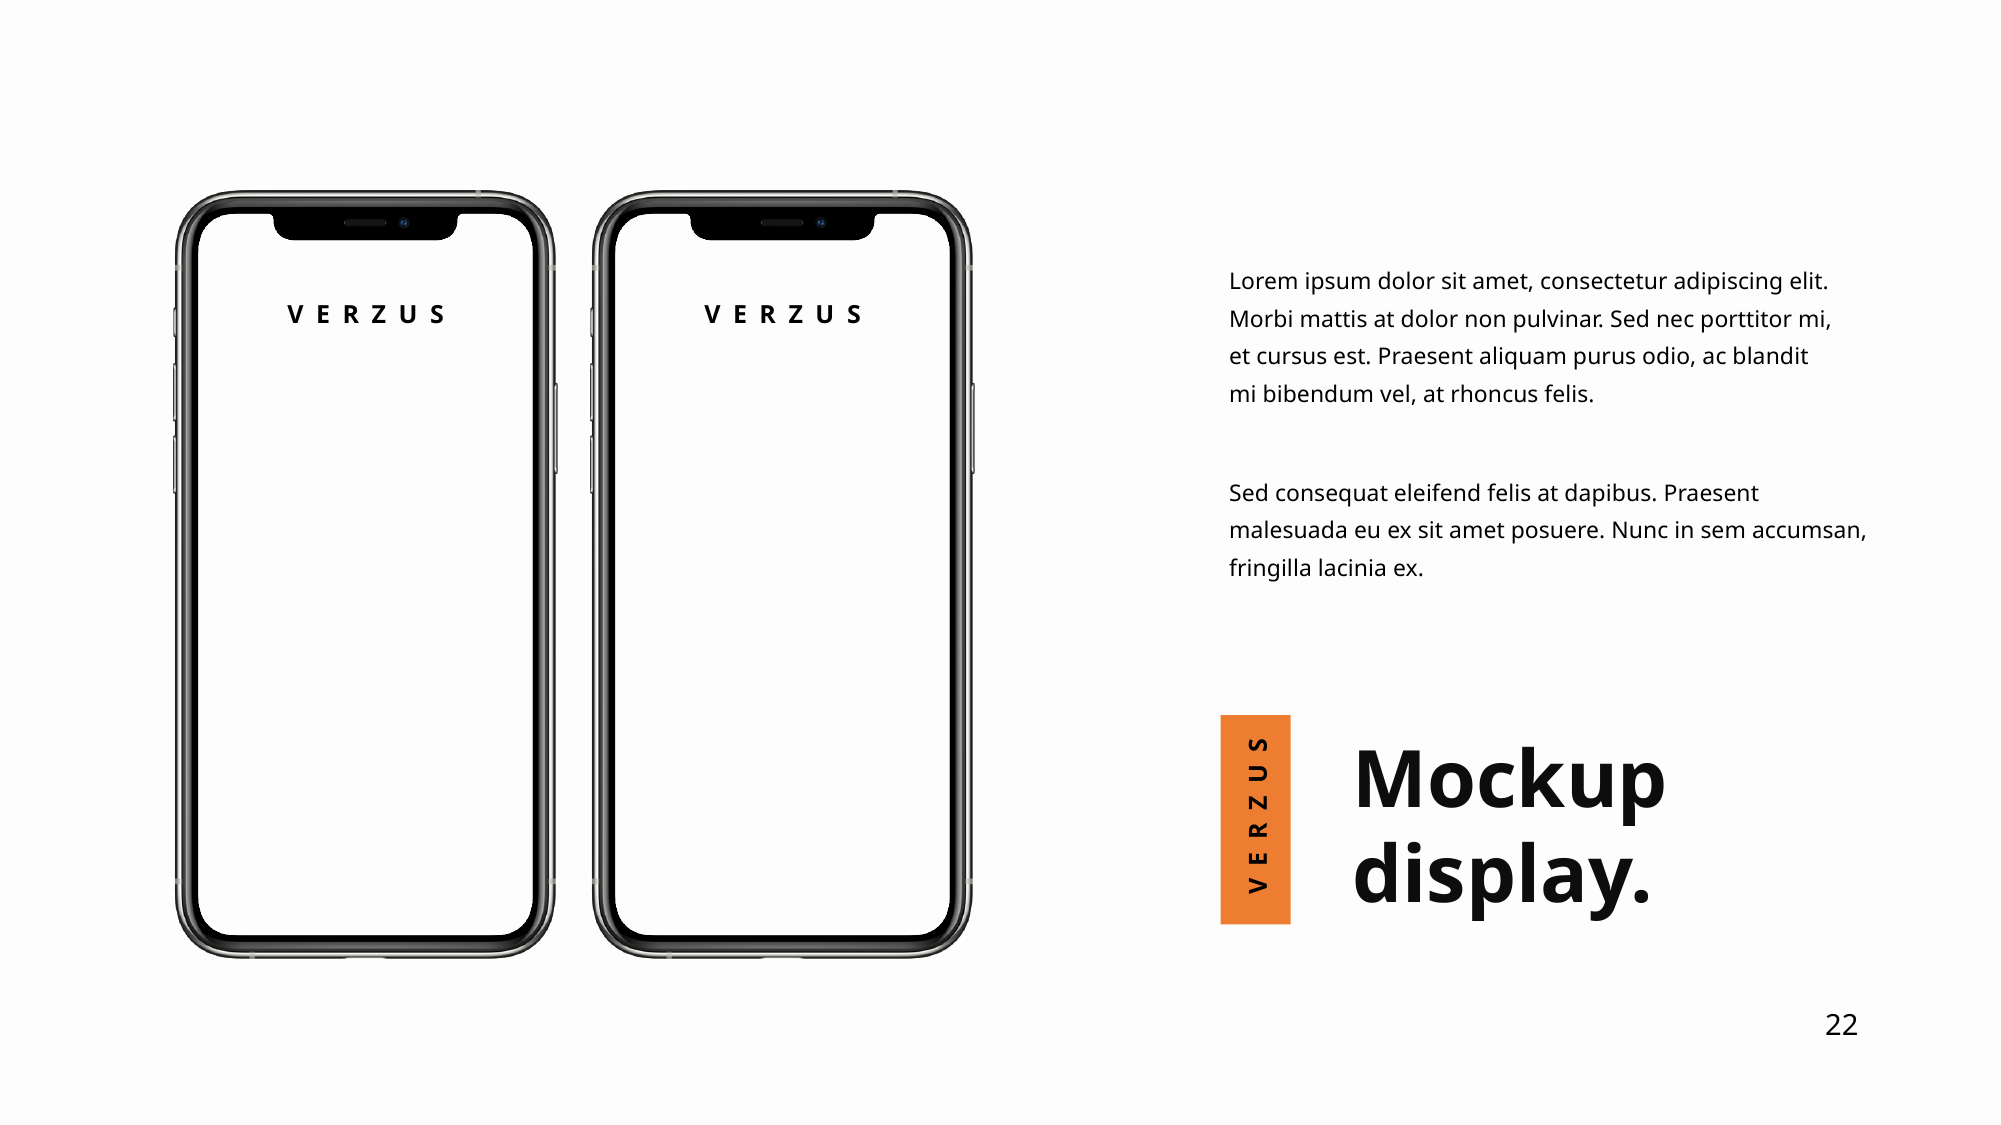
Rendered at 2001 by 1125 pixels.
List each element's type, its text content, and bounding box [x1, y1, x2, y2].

picture [173, 190, 558, 959]
text_box [1280, 714, 1292, 925]
text_box Lorem ipsum dolor sit amet, consectetur adipiscing elit. Morbi mattis at dolor non pulvinar. Sed nec porttitor mi, et cursus est. Praesent aliquam purus odio, ac blandit mi bibendum vel, at rhoncus felis. [1214, 249, 1849, 414]
text_box Sed consequat eleifend felis at dapibus. Praesent malesuada eu ex sit amet posuere. Nunc in sem accumsan, fringilla lacinia ex. [1214, 460, 1885, 589]
picture [590, 190, 975, 959]
text_box 22 [1799, 981, 1885, 1049]
text_box [1220, 714, 1234, 925]
text_box VERZUS [1234, 705, 1280, 928]
text_box Mockup display. [1337, 720, 1891, 926]
